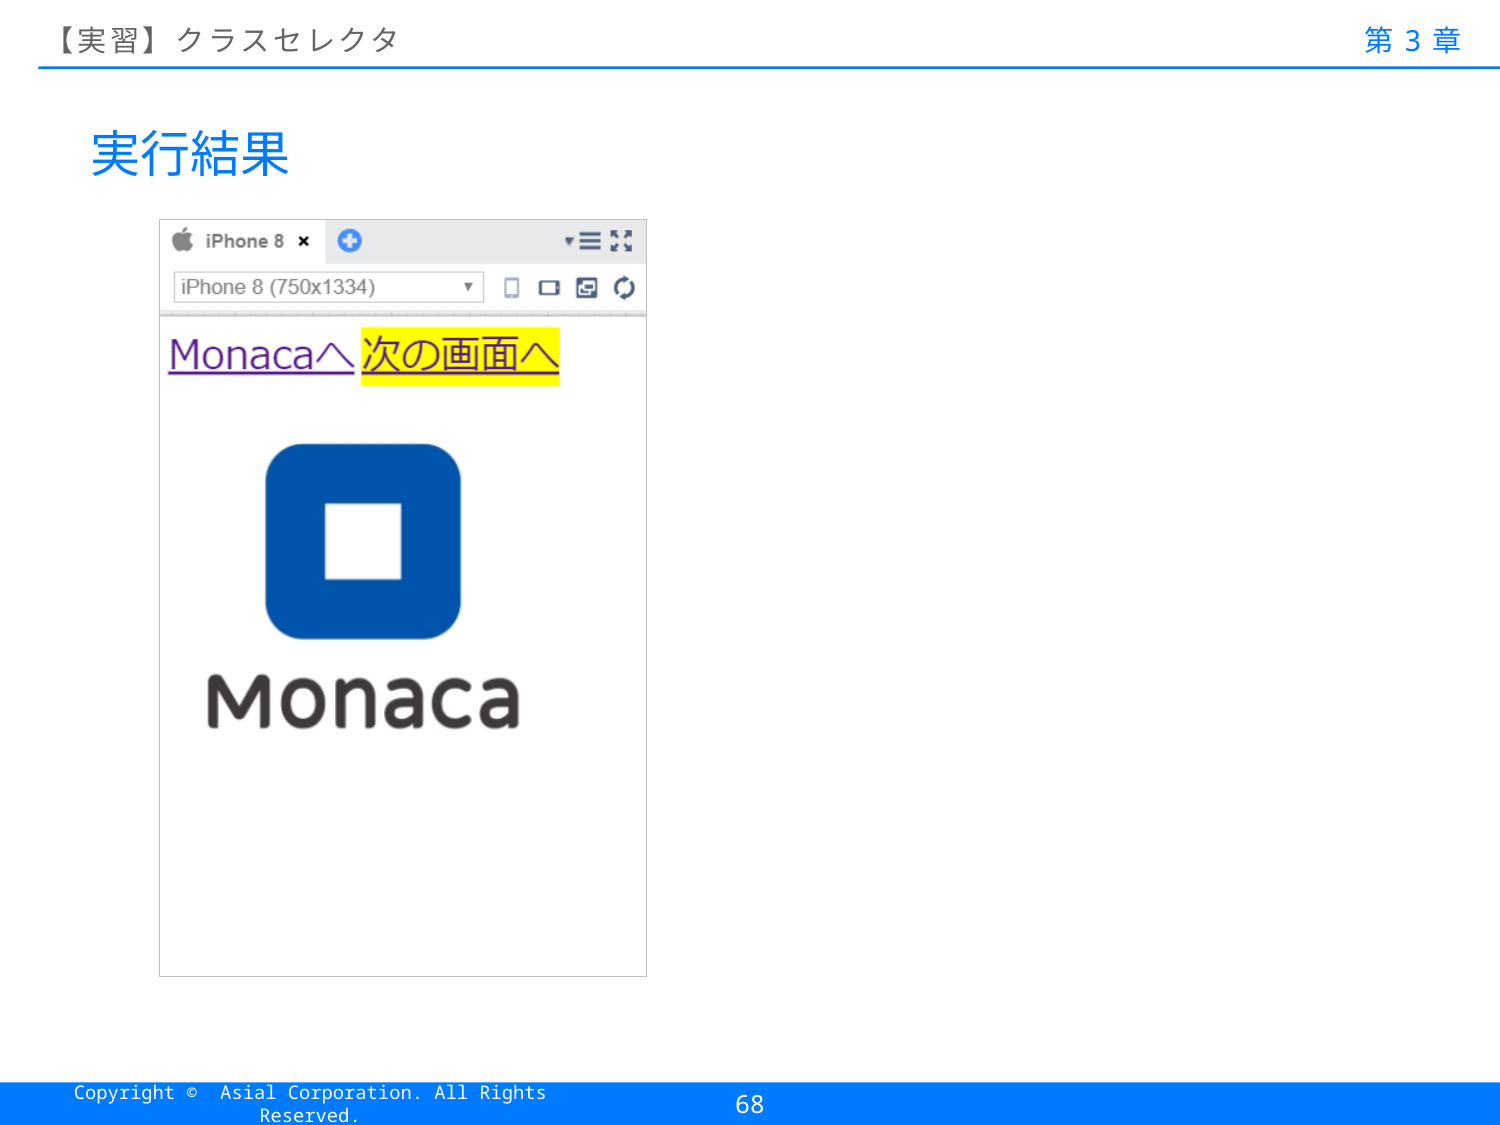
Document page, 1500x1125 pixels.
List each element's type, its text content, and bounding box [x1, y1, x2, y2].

picture [159, 219, 648, 977]
list 第3章 [702, 7, 1477, 72]
slide_number 68 [581, 1075, 919, 1125]
title 【実習】クラスセレクタ [29, 7, 702, 72]
list 実行結果 [75, 84, 1425, 988]
